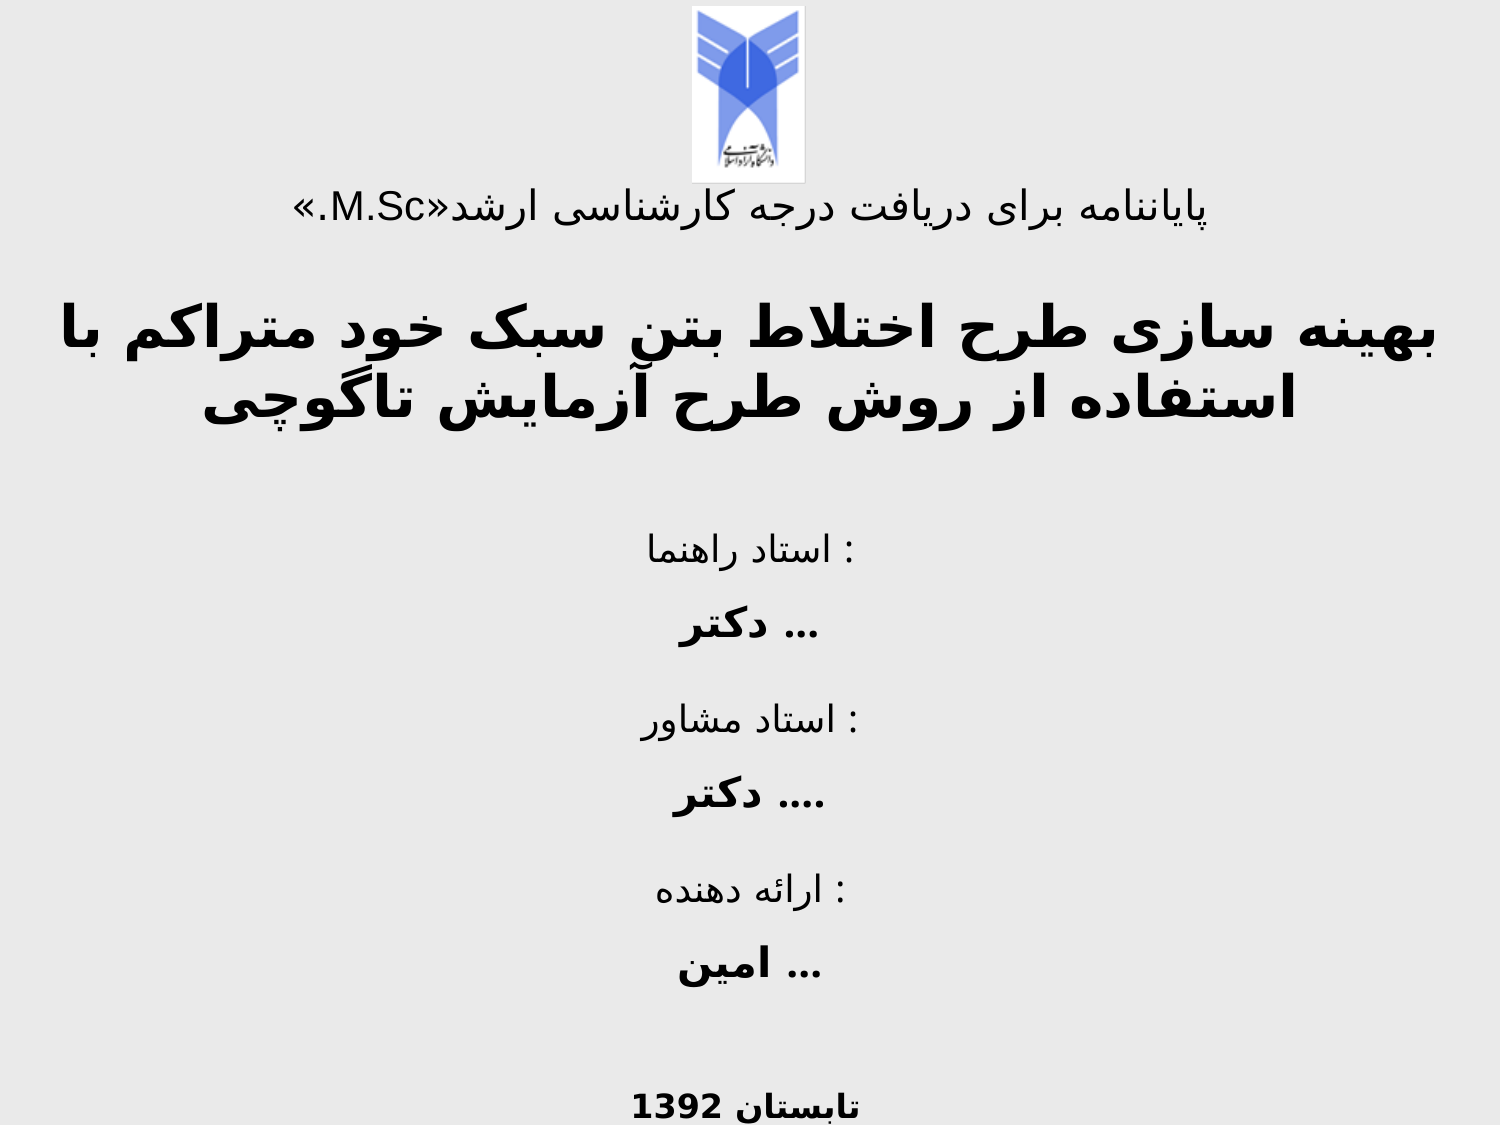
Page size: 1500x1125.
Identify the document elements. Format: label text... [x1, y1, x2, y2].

text_box پايان­نامه برای دريافت درجه کارشناسی ارشد«M.Sc.» بهینه سازی طرح اختلاط بتن سبک خود متراکم با استفاده از روش طرح آزمایش تاگوچی استاد راهنما : دکتر ... استاد مشاور : دکتر .... ارائه دهنده : امین ... تابستان 1392 [0, 0, 1500, 1125]
picture [692, 6, 808, 185]
